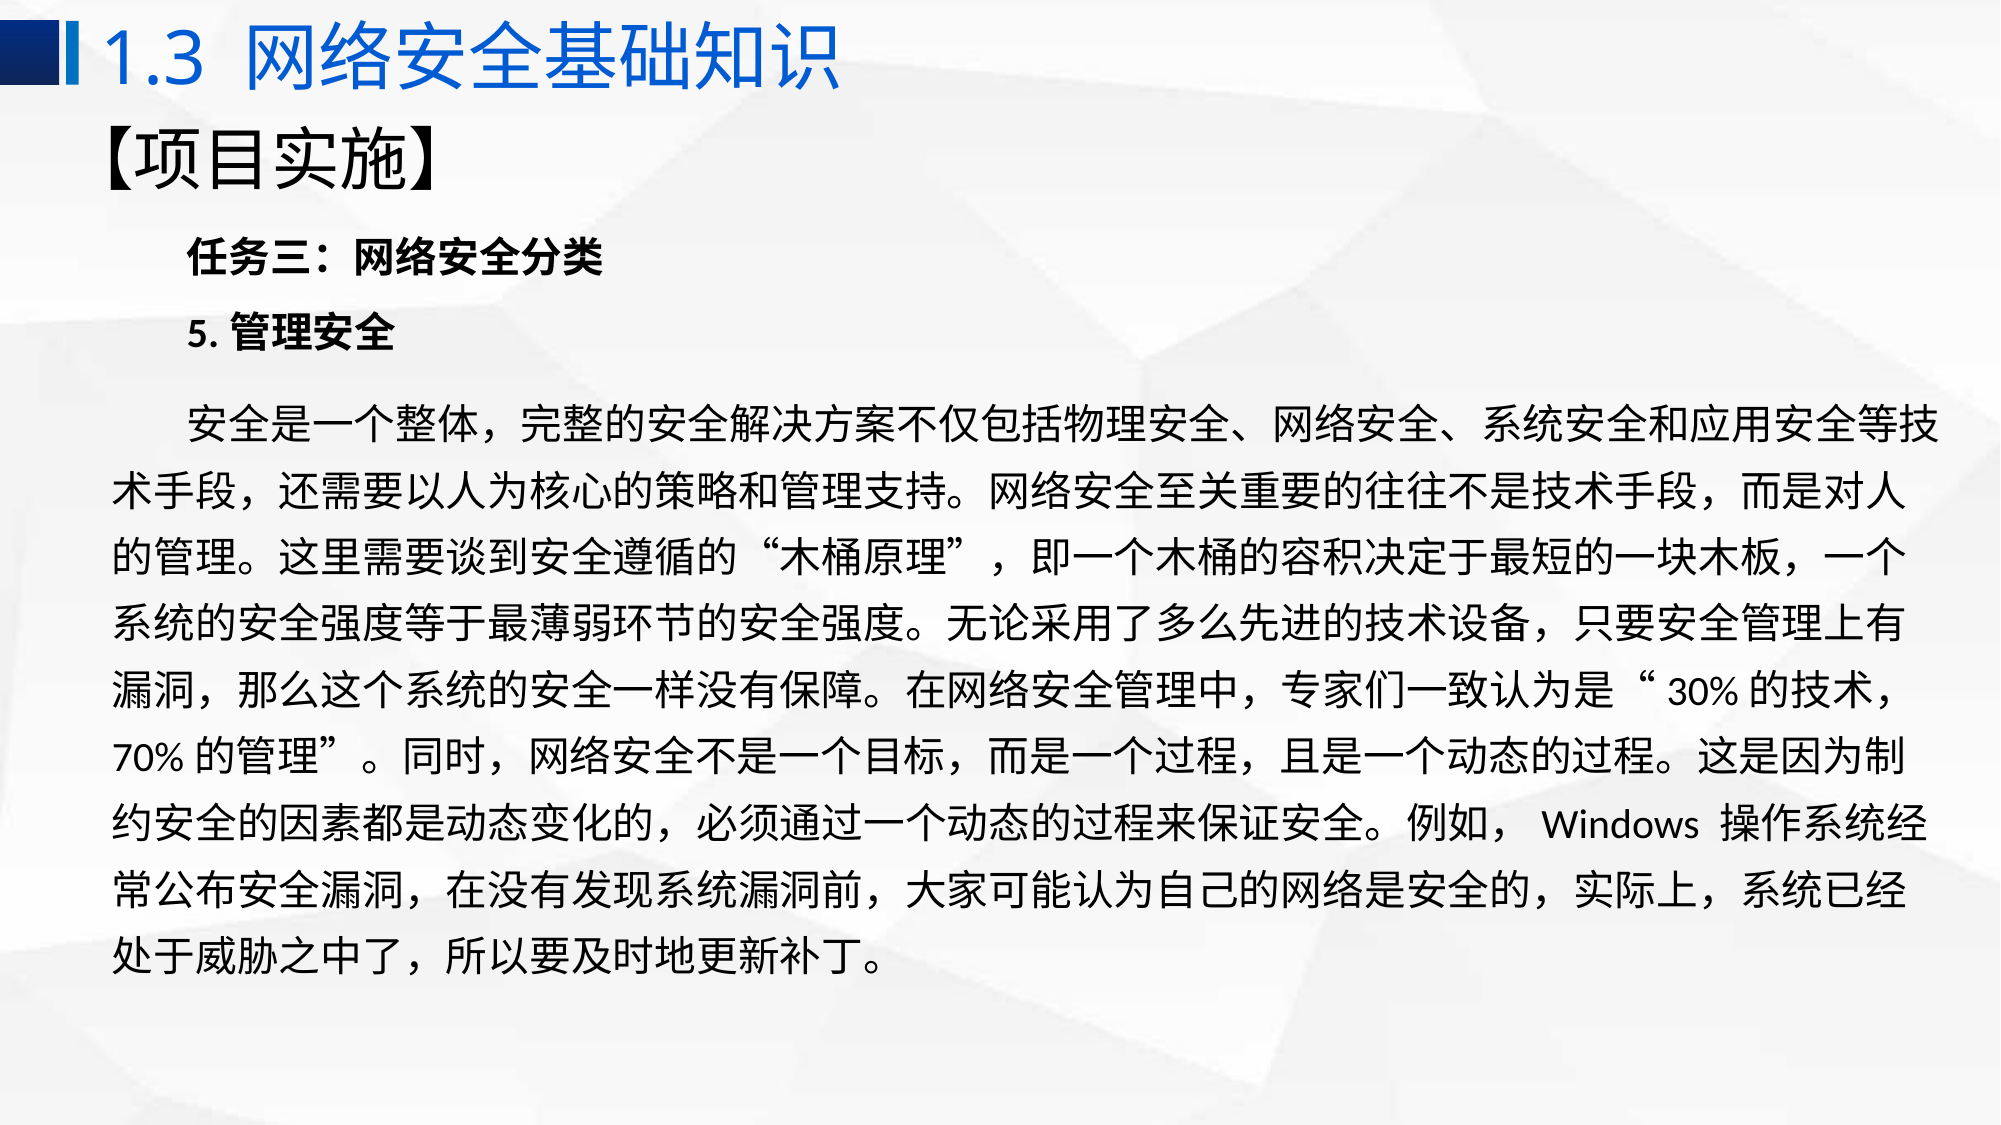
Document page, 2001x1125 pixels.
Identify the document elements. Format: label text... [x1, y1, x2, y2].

title 【项目实施】 [49, 117, 624, 208]
picture [0, 0, 2001, 1125]
text_box [66, 20, 79, 85]
text_box 1.3 网络安全基础知识 [85, 9, 1441, 101]
text_box 任务三：网络安全分类 5.管理安全 安全是一个整体，完整的安全解决方案不仅包括物理安全、网络安全、系统安全和应用安全等技术手段，还需要以人为核心的策略和管理支持。网络安全至关重要的往往不是技术手段，而是对人的管理。这里需要谈到安全遵循的“木桶原理”，即一个木桶的容积决定于最短的一块木板，一个系统的安全强度等于最薄弱环节的安全强度。无论采用了多么先进的技术设备，只要安全管理上有漏洞，那么这个系统的安全一样没有保障。在网络安全管理中，专家们一致认为是“30%的技术，70%的管理”。同时，网络安全不是一个目标，而是一个过程，且是一个动态的过程。这是因为制约安全的因素都是动态变化的，必须通过一个动态的过程来保证安全。例如，Windows 操作系统经常公布安全漏洞，在没有发现系统漏洞前，大家可能认为自己的网络是安全的，实际上，系统已经处于威胁之中了，所以要及时地更新补丁。 [97, 223, 1960, 1100]
text_box [0, 20, 60, 85]
